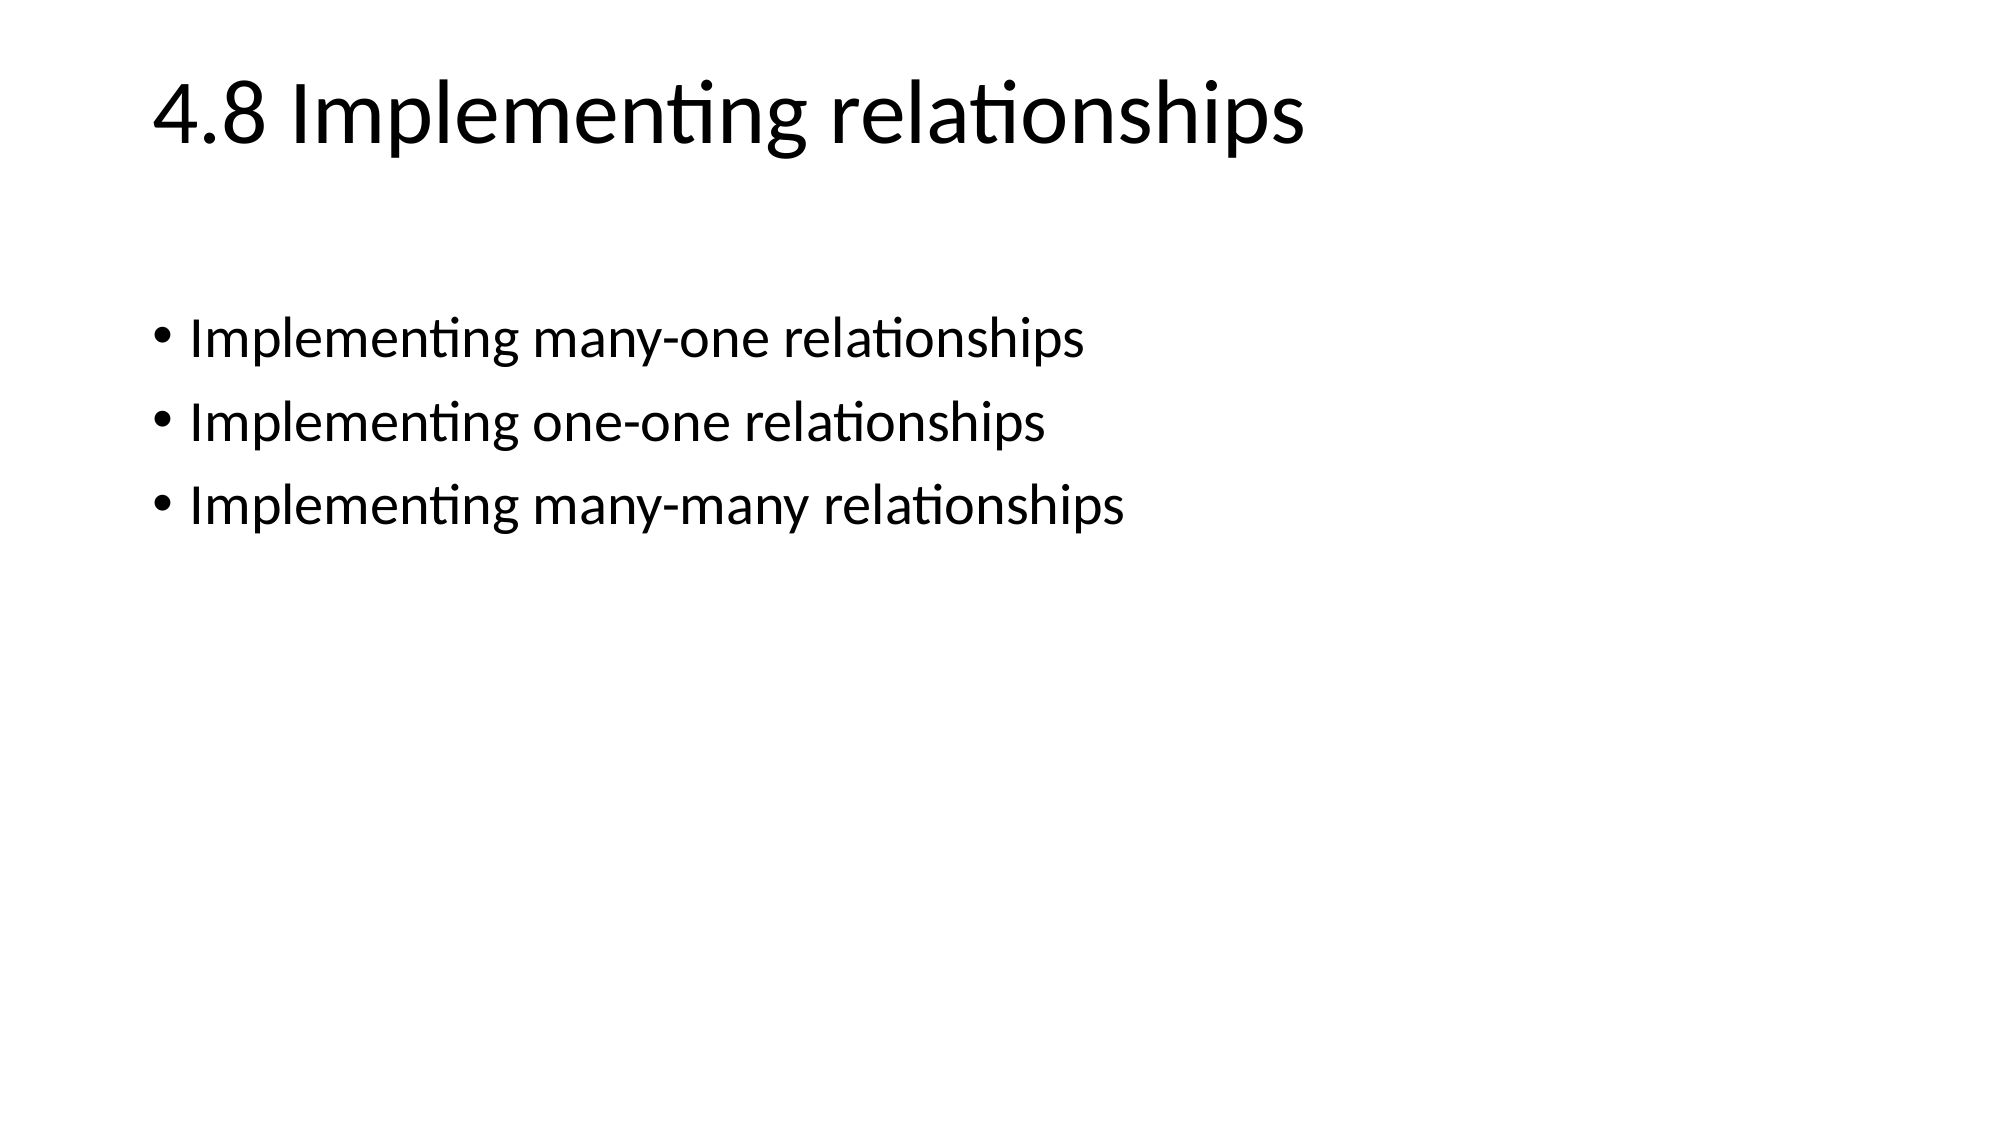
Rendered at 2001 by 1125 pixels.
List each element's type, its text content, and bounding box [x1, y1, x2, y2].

title 4.8 Implementing relationships [137, 59, 1863, 278]
list Implementing many-one relationships Implementing one-one relationships Implementing many-many relationships [137, 299, 1863, 1014]
